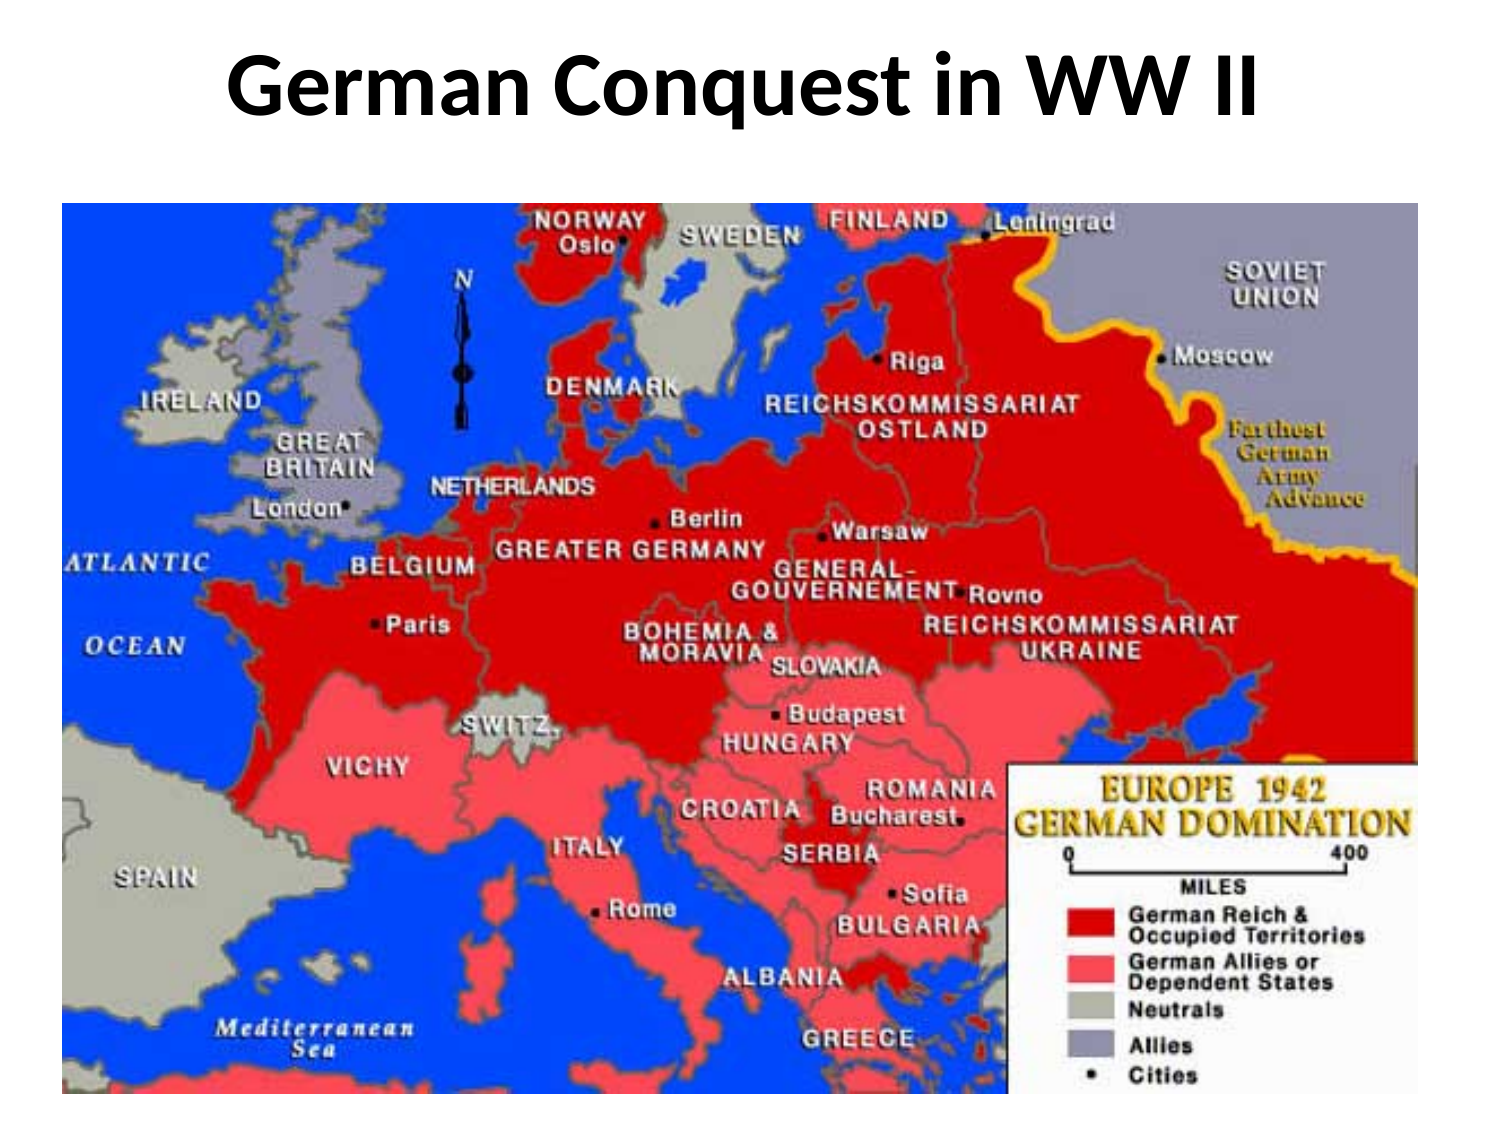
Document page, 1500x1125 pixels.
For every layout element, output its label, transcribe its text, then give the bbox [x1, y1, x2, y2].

picture [62, 203, 1418, 1094]
title German Conquest in WW II [69, 0, 1420, 163]
